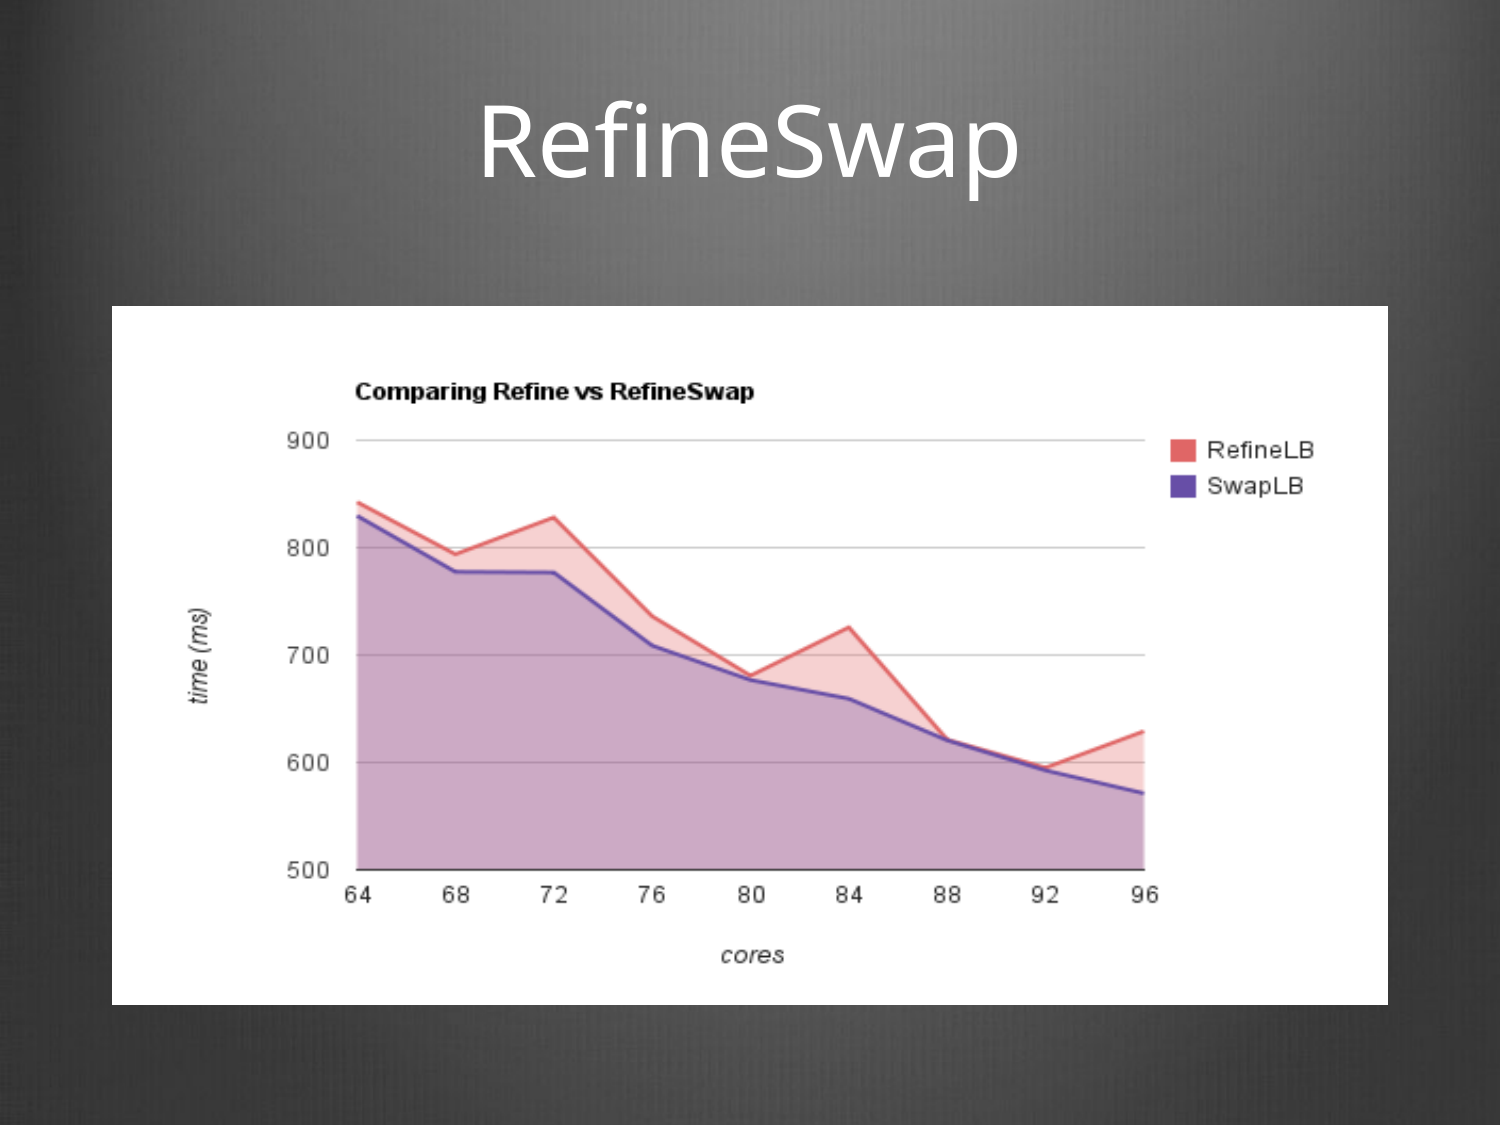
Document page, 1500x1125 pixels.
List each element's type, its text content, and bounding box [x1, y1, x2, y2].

text_box RefineSwap [112, 19, 1388, 255]
picture [0, 0, 1500, 1125]
